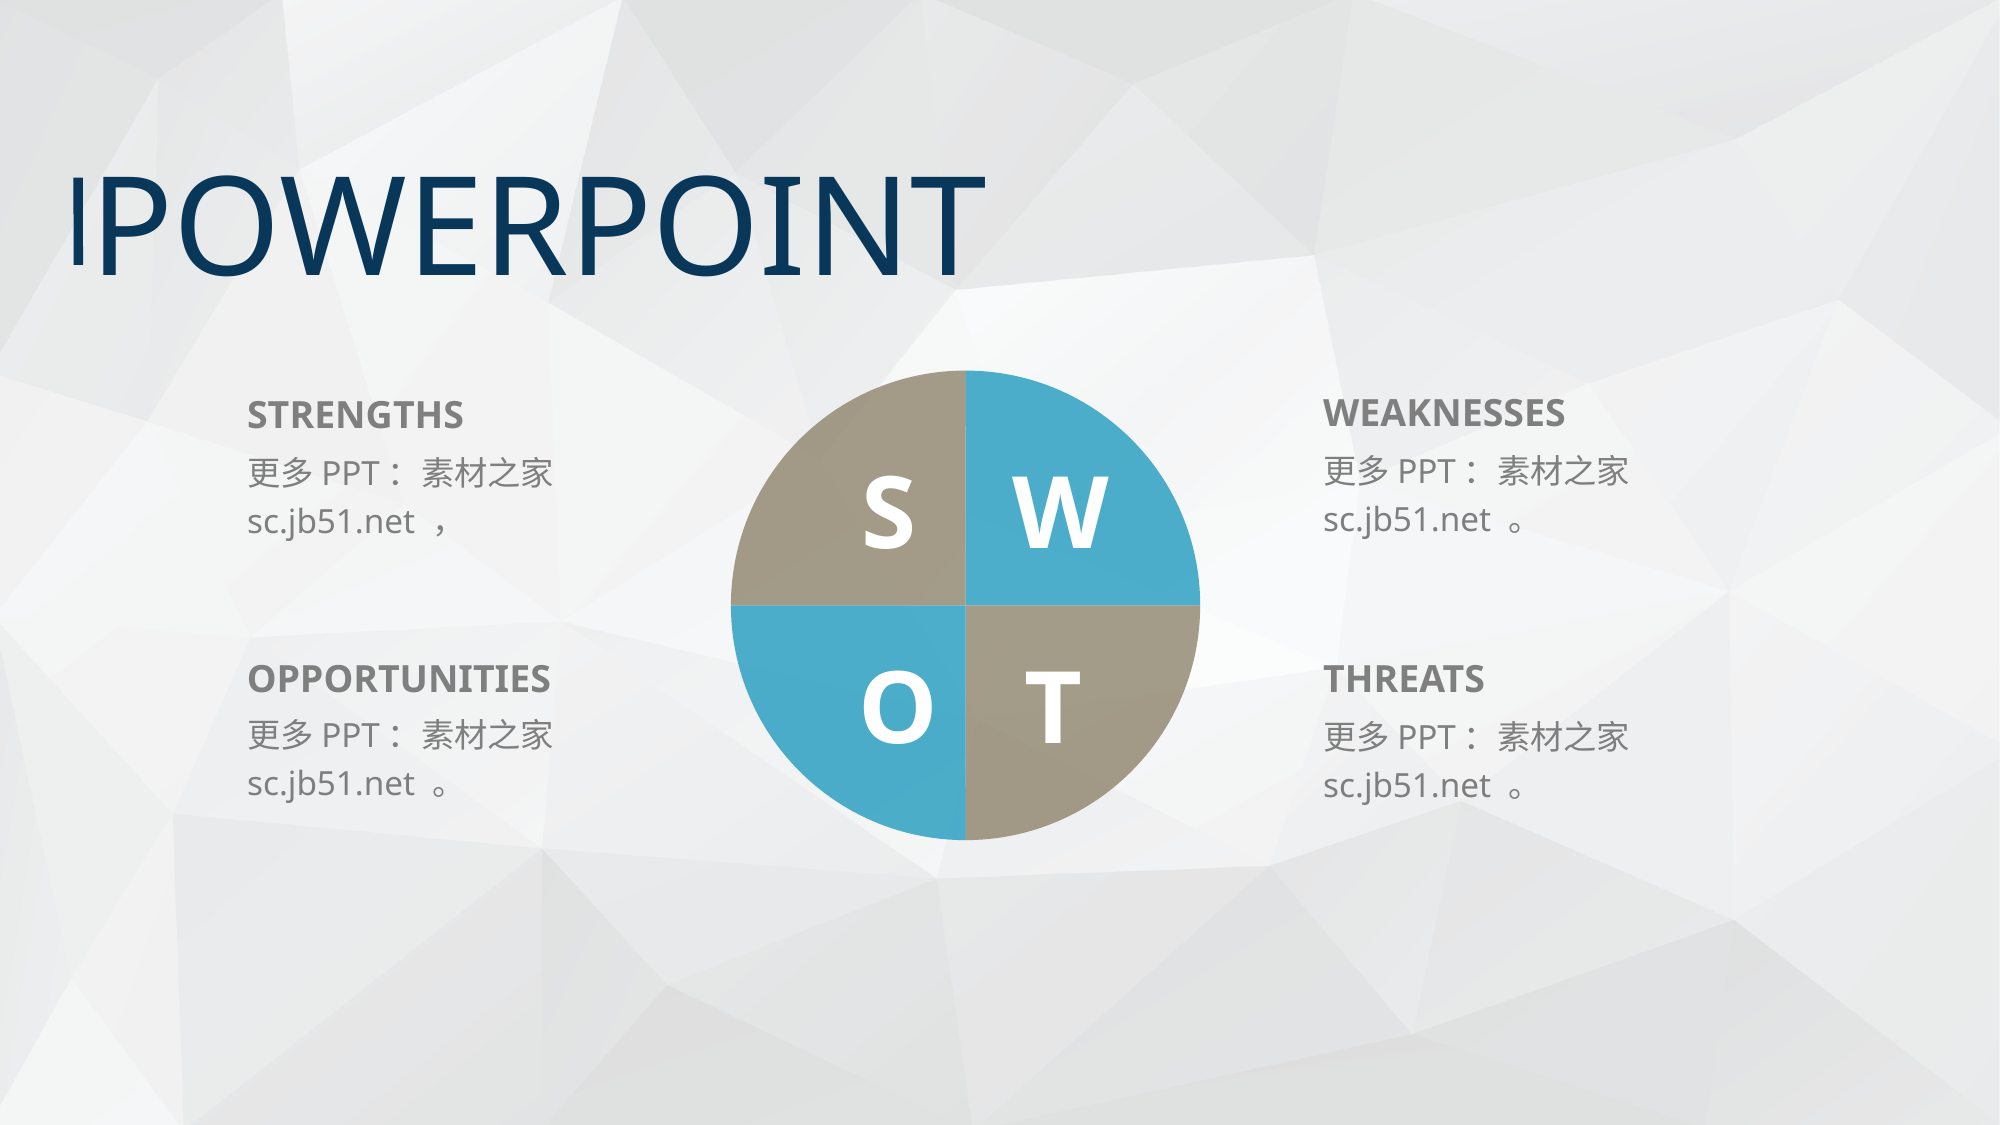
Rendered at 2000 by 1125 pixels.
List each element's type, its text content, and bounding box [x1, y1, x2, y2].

text_box [966, 605, 1201, 841]
text_box W [997, 441, 1124, 577]
text_box O [843, 636, 953, 772]
text_box POWERPOINT [75, 130, 1003, 310]
text_box 更多PPT：素材之家 sc.jb51.net 。 [1308, 435, 1722, 546]
text_box 更多PPT：素材之家 sc.jb51.net 。 [1308, 700, 1722, 812]
text_box OPPORTUNITIES [232, 636, 572, 720]
text_box [966, 370, 1201, 605]
text_box T [1009, 636, 1098, 772]
text_box THREATS [1308, 636, 1604, 720]
text_box S [847, 441, 932, 577]
picture [0, 0, 2000, 1125]
text_box WEAKNESSES [1308, 370, 1604, 454]
text_box STRENGTHS [232, 372, 528, 456]
text_box 更多PPT：素材之家 sc.jb51.net ， [232, 436, 647, 548]
text_box [730, 370, 966, 606]
text_box [730, 606, 966, 841]
text_box 更多PPT：素材之家 sc.jb51.net 。 [232, 698, 647, 810]
